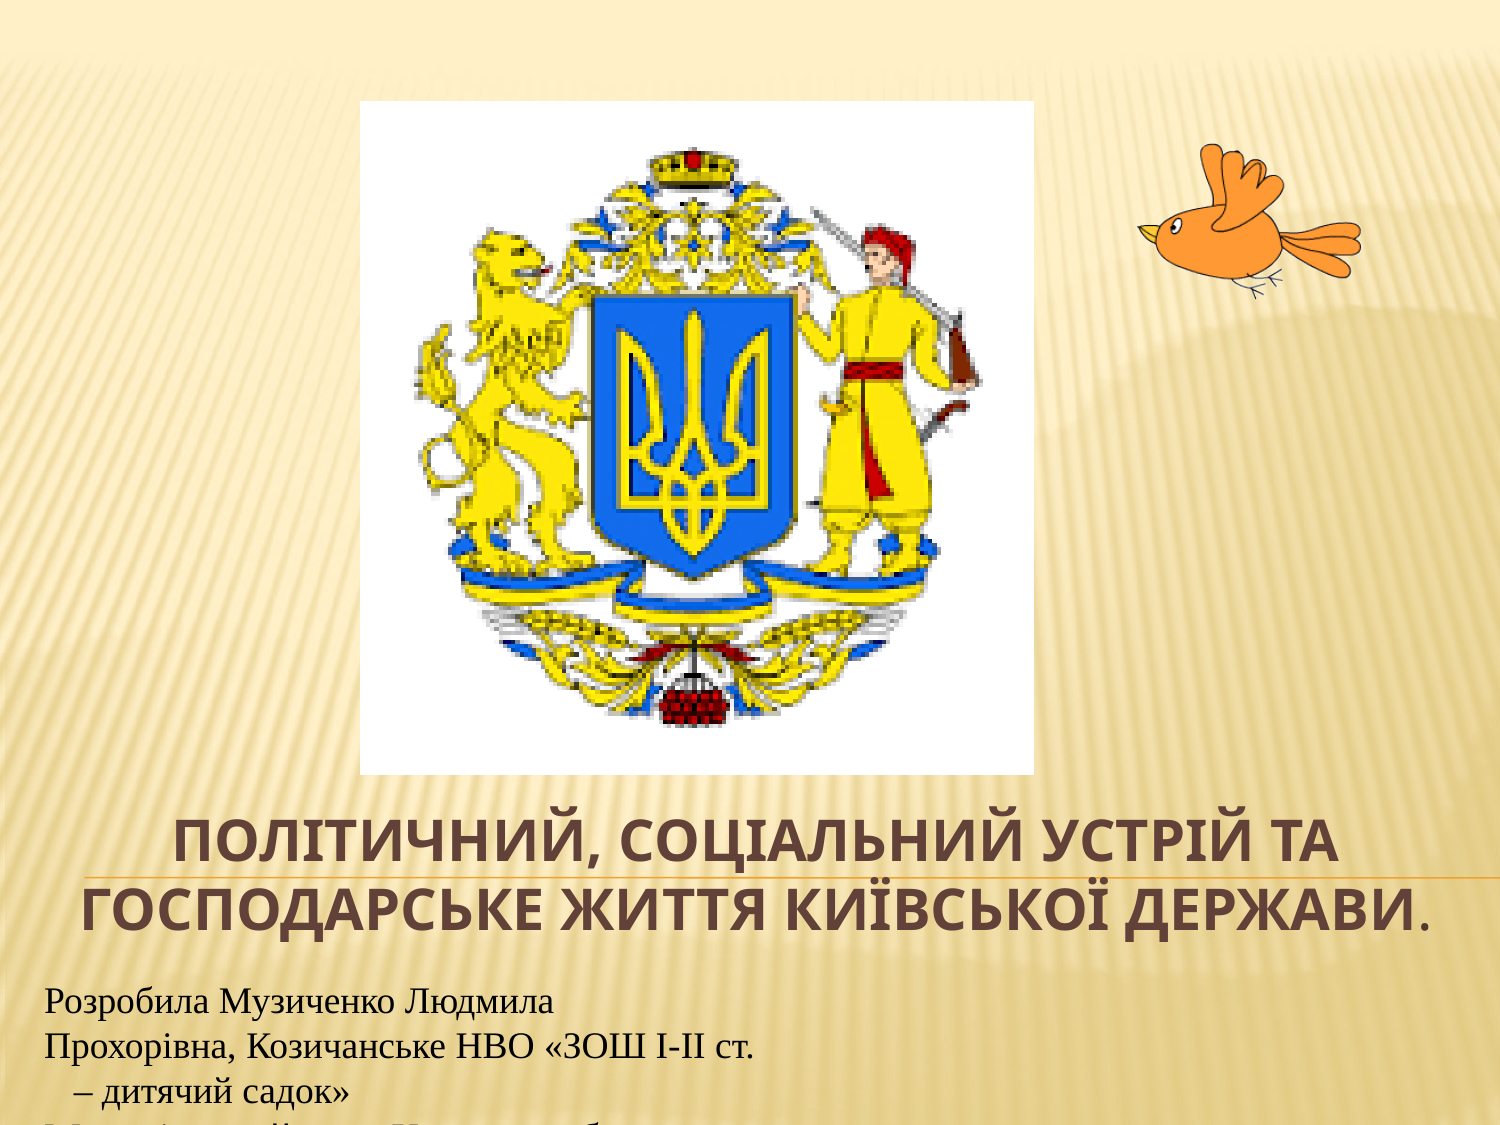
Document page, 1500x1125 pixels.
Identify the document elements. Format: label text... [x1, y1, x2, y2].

text_box Розробила Музиченко Людмила Прохорівна, Козичанське НВО «ЗОШ І-ІІ ст. – дитячий садок» Макарівський р-н., Київська обл. [29, 968, 780, 1125]
title Політичний, соціальний устрій та господарське життя Київської держави. [62, 796, 1450, 997]
picture [359, 101, 1034, 776]
picture [1068, 54, 1410, 396]
